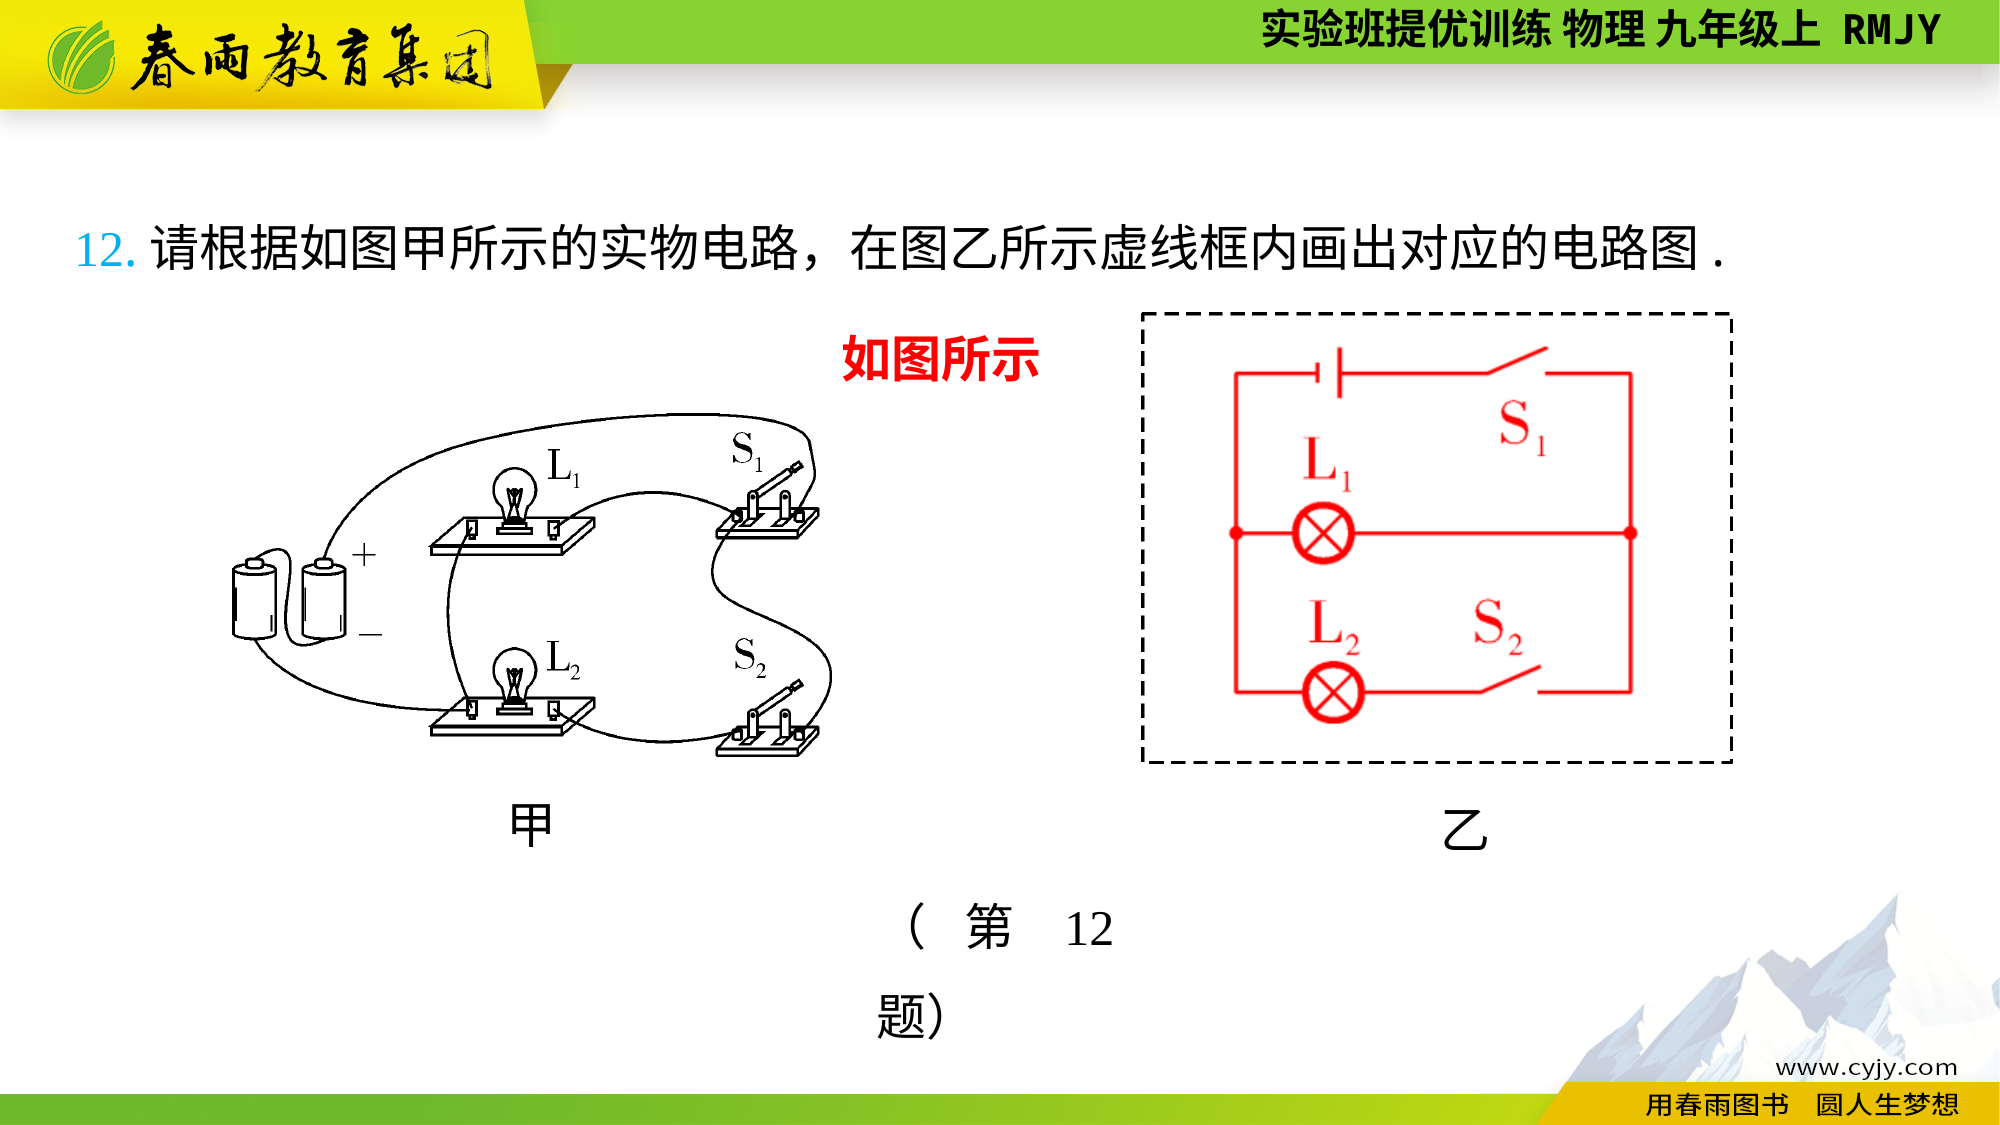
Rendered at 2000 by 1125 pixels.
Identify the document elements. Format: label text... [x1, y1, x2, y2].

text_box 甲 [491, 766, 572, 861]
text_box 如图所示 [827, 290, 1057, 395]
list 12.请根据如图甲所示的实物电路，在图乙所示虚线框内画出对应的电路图. [59, 179, 1944, 274]
text_box （第12题） [861, 857, 1142, 963]
text_box 乙 [1425, 772, 1506, 866]
picture [0, 0, 2000, 1125]
